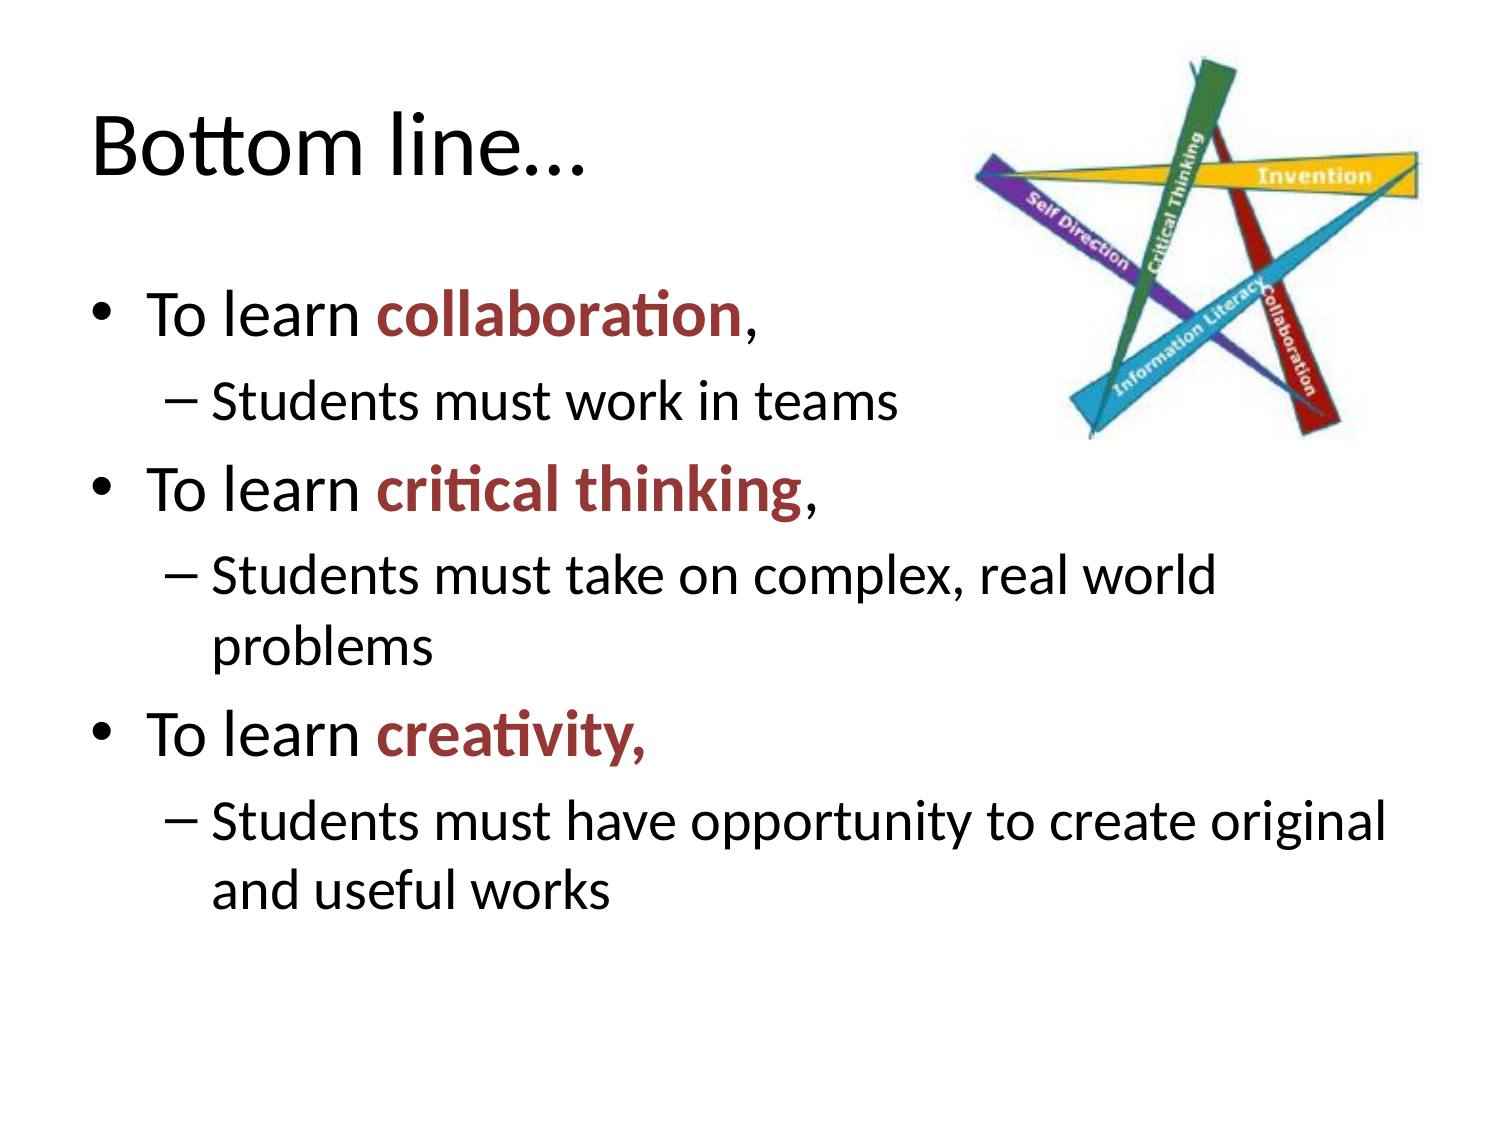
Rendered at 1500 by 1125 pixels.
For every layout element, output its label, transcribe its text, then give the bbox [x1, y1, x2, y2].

picture [937, 43, 1481, 464]
list To learn collaboration, Students must work in teams To learn critical thinking, Students must take on complex, real world problems To learn creativity, Students must have opportunity to create original and useful works [75, 262, 1425, 1005]
title Bottom line… [75, 45, 934, 233]
